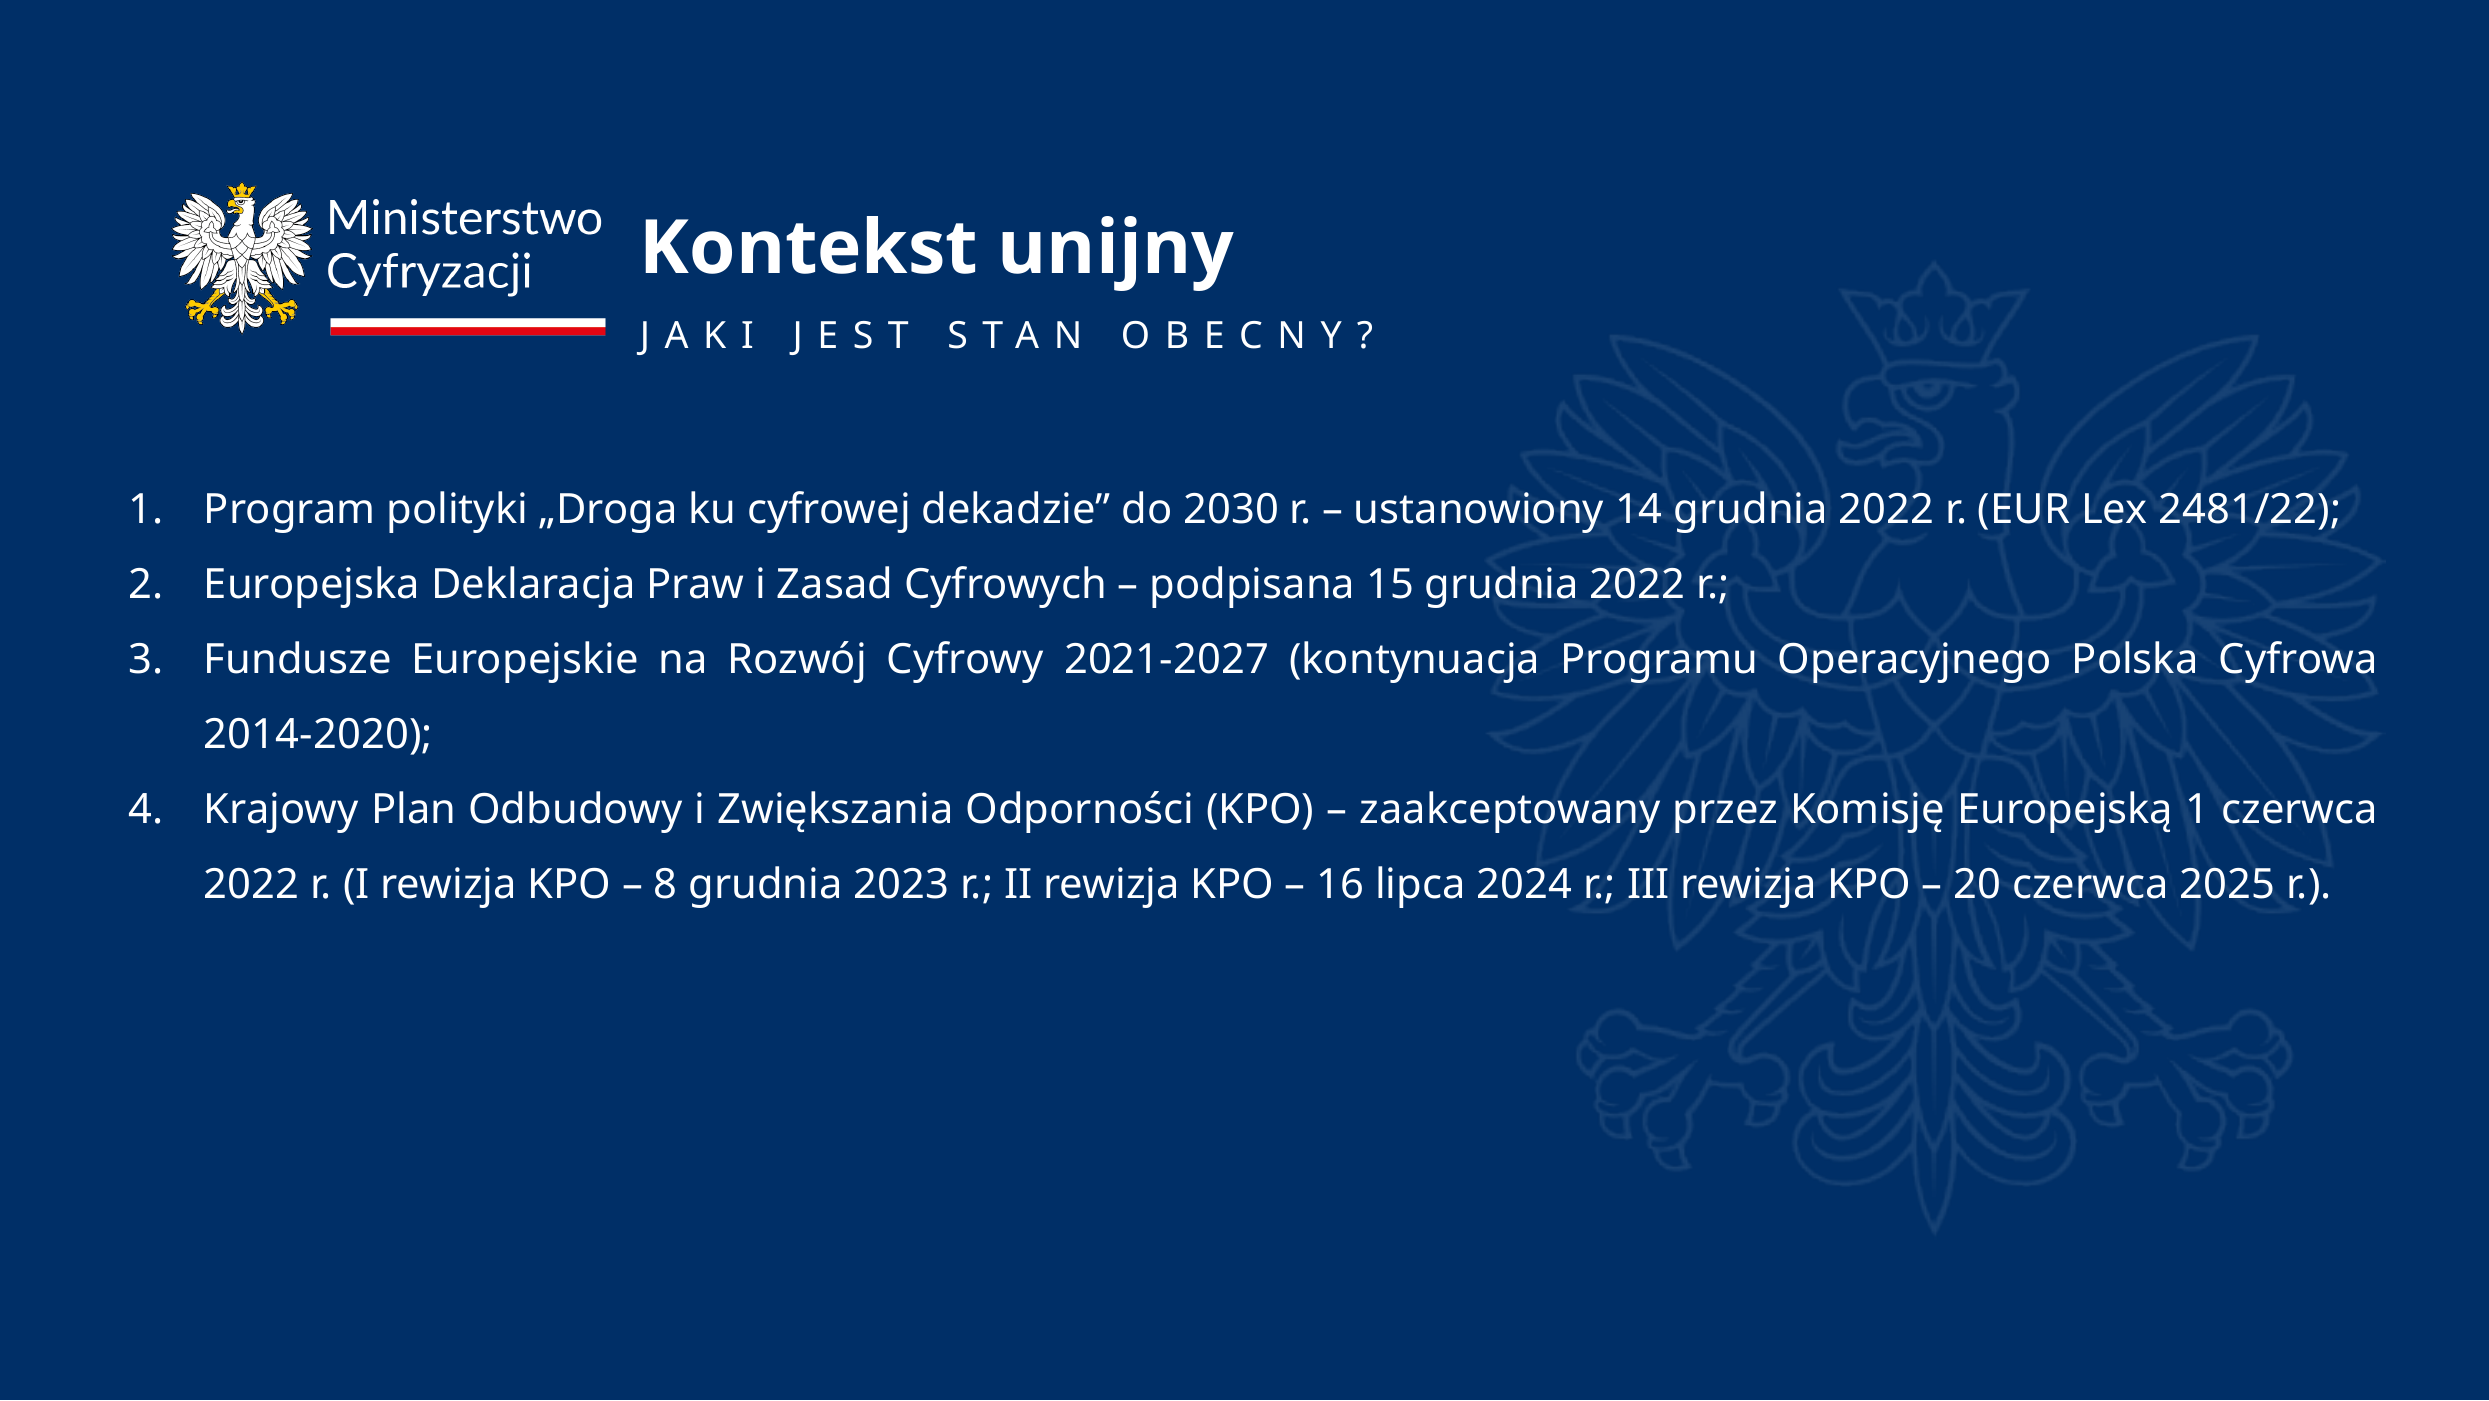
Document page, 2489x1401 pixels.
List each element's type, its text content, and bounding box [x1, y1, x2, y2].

subtitle Program polityki „Droga ku cyfrowej dekadzie” do 2030 r. – ustanowiony 14 grudnia 2022 r. (EUR Lex 2481/22); Europejska Deklaracja Praw i Zasad Cyfrowych – podpisana 15 grudnia 2022 r.; Fundusze Europejskie na Rozwój Cyfrowy 2021-2027 (kontynuacja Programu Operacyjnego Polska Cyfrowa 2014-2020); Krajowy Plan Odbudowy i Zwiększania Odporności (KPO) – zaakceptowany przez Komisję Europejską 1 czerwca 2022 r. (I rewizja KPO – 8 grudnia 2023 r.; II rewizja KPO – 16 lipca 2024 r.; III rewizja KPO – 20 czerwca 2025 r.). [128, 456, 2379, 1275]
title Kontekst unijny JAKI JEST STAN OBECNY? [640, 155, 2329, 356]
picture [1484, 259, 2386, 1240]
picture [135, 145, 641, 371]
